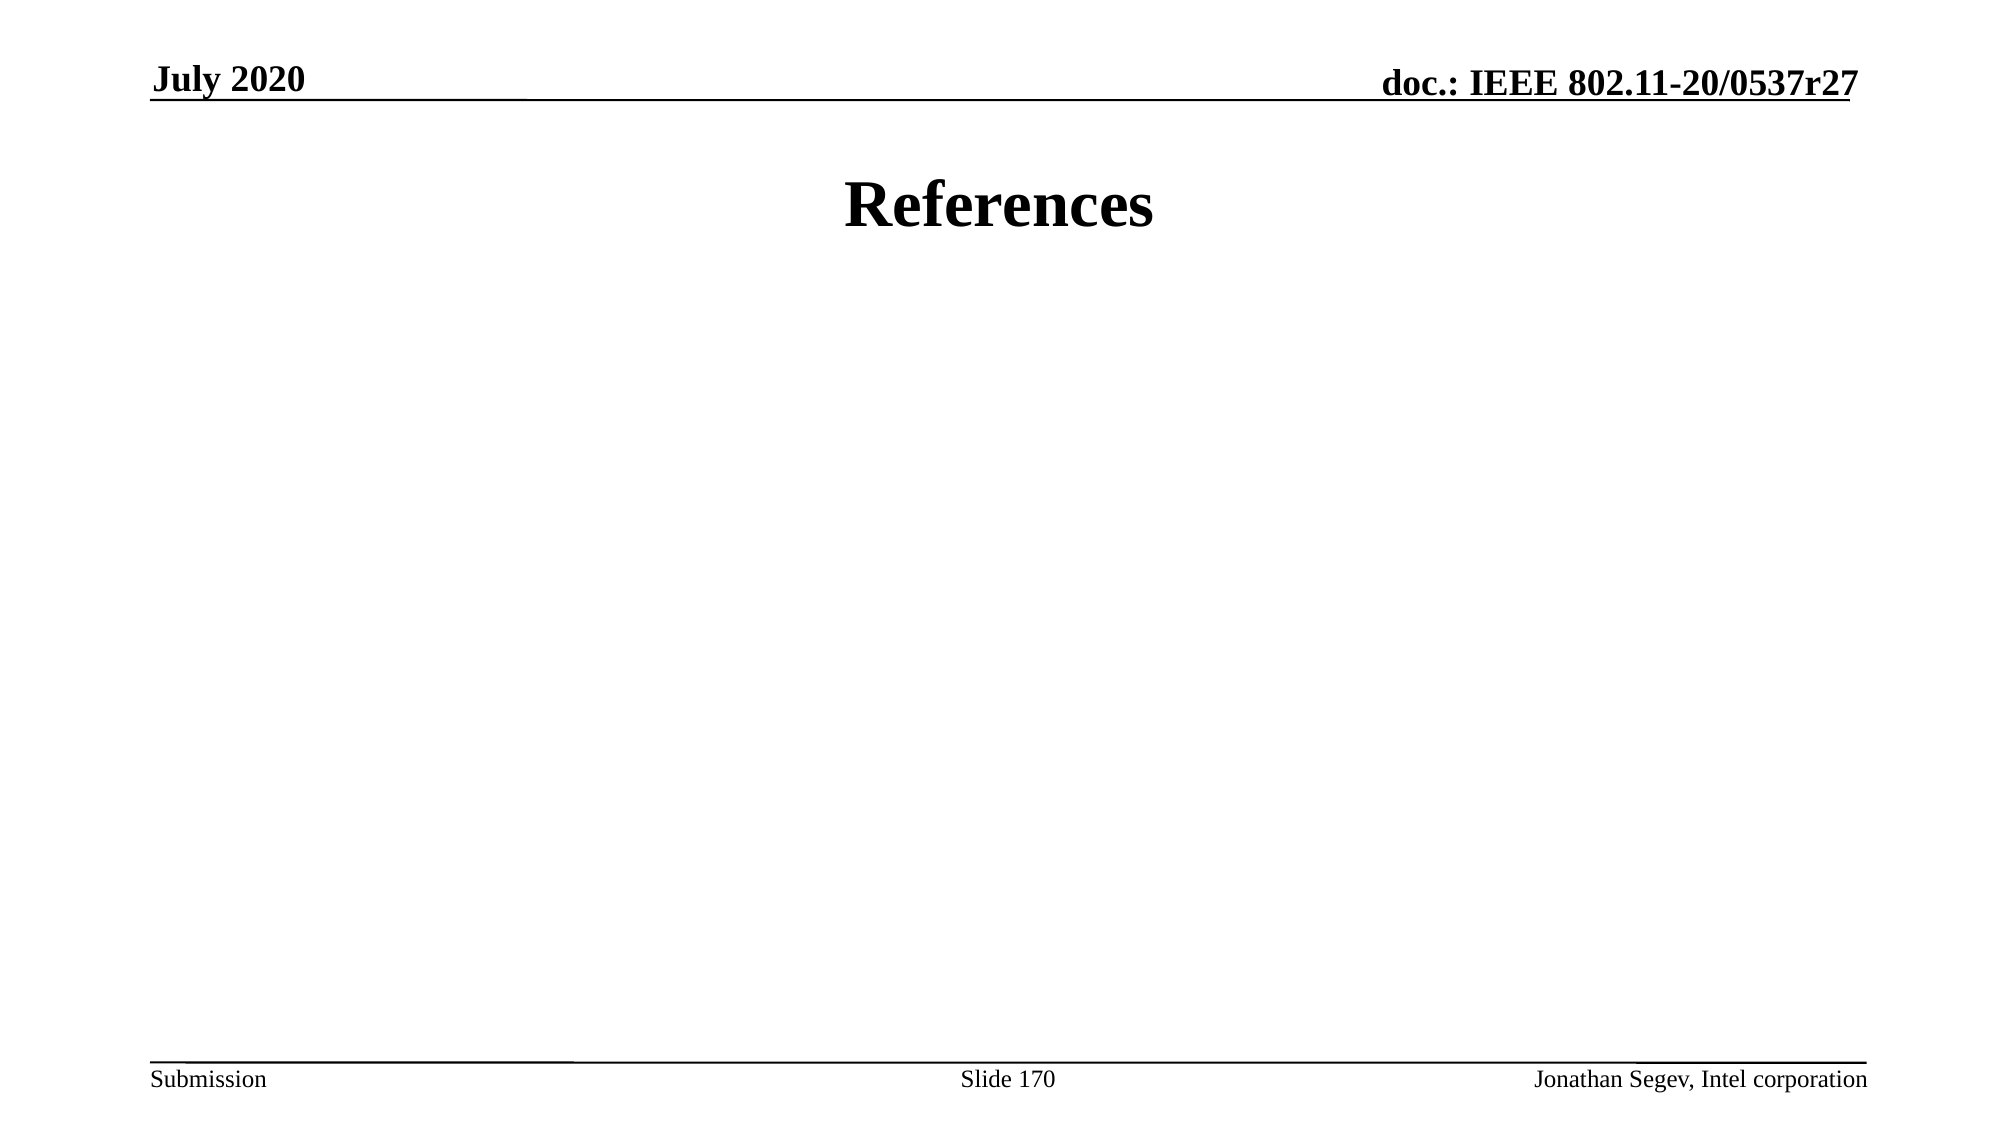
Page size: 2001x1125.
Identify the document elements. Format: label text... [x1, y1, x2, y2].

title References [149, 112, 1850, 288]
slide_number Slide 170 [950, 1061, 1067, 1123]
footer Jonathan Segev, Intel corporation [1171, 1061, 1869, 1093]
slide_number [152, 54, 563, 100]
